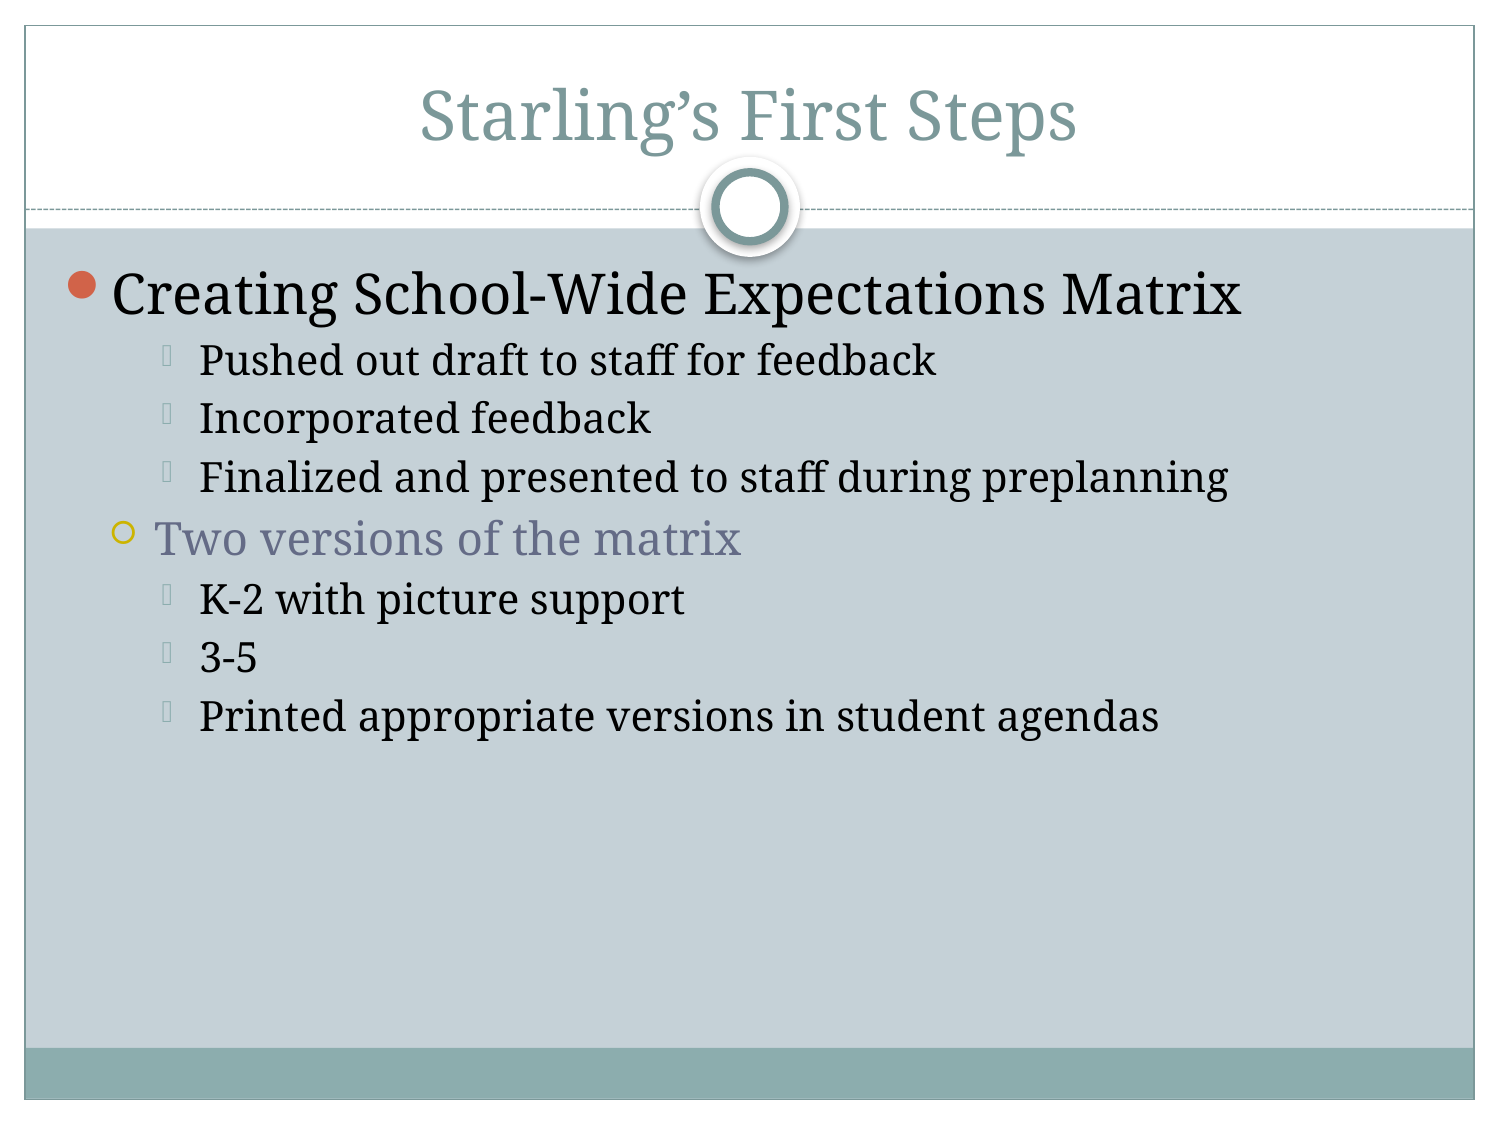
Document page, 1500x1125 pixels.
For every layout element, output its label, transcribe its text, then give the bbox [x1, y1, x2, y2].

title Starling’s First Steps [49, 37, 1450, 162]
list Creating School-Wide Expectations Matrix Pushed out draft to staff for feedback Incorporated feedback Finalized and presented to staff during preplanning Two versions of the matrix K-2 with picture support 3-5 Printed appropriate versions in student agendas [49, 250, 1445, 1001]
